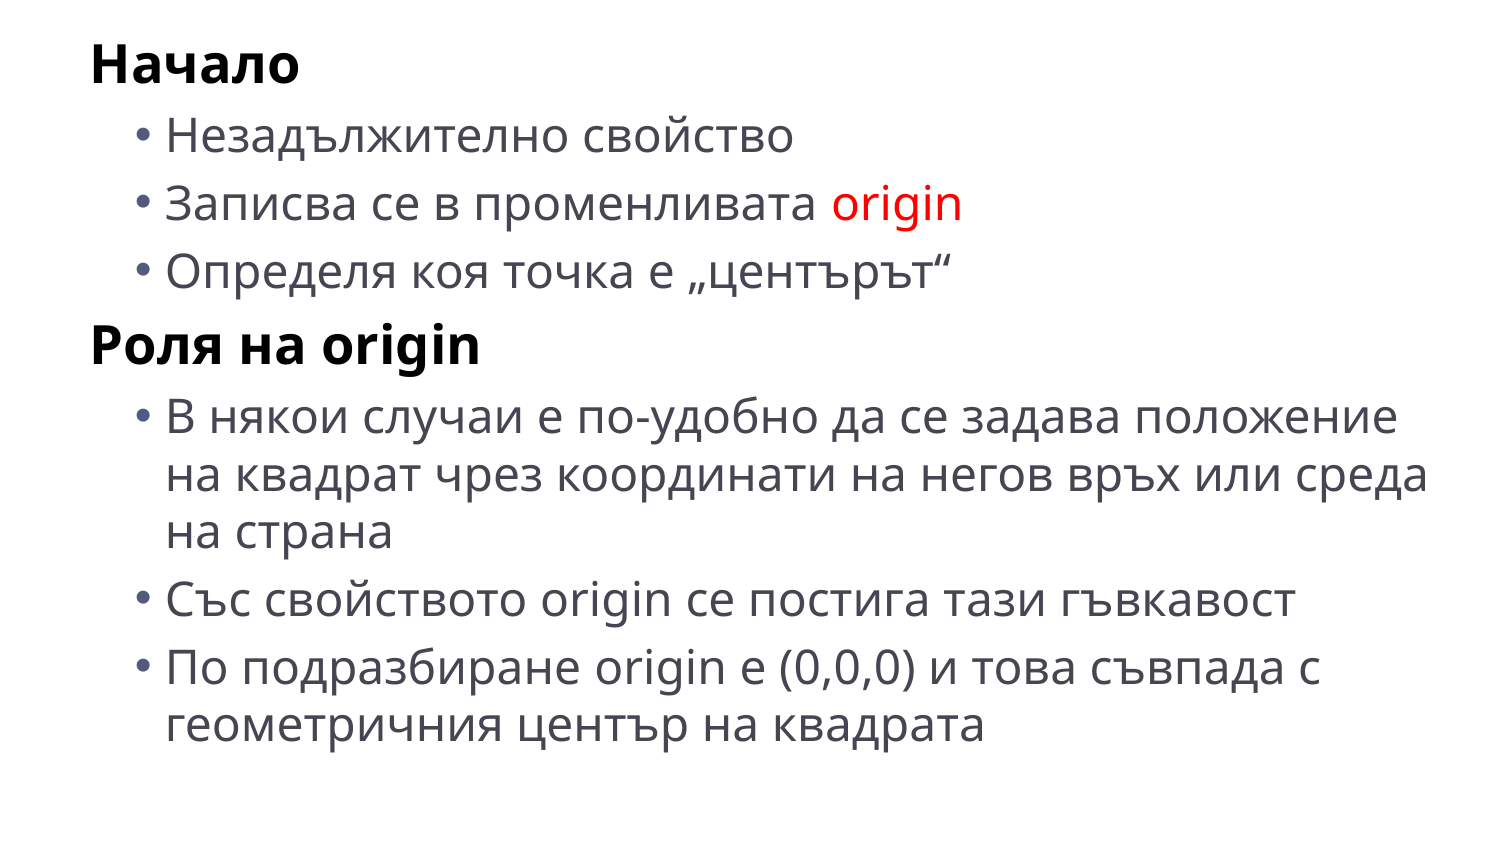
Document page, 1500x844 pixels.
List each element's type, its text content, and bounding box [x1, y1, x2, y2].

list Начало Незадължително свойство Записва се в променливата origin Определя коя точка е „центърът“ Роля на origin В някои случаи е по-удобно да се задава положение на квадрат чрез координати на негов връх или среда на страна Със свойството origin се постига тази гъвкавост По подразбиране origin е (0,0,0) и това съвпада с геометричния център на квадрата [75, 21, 1475, 835]
